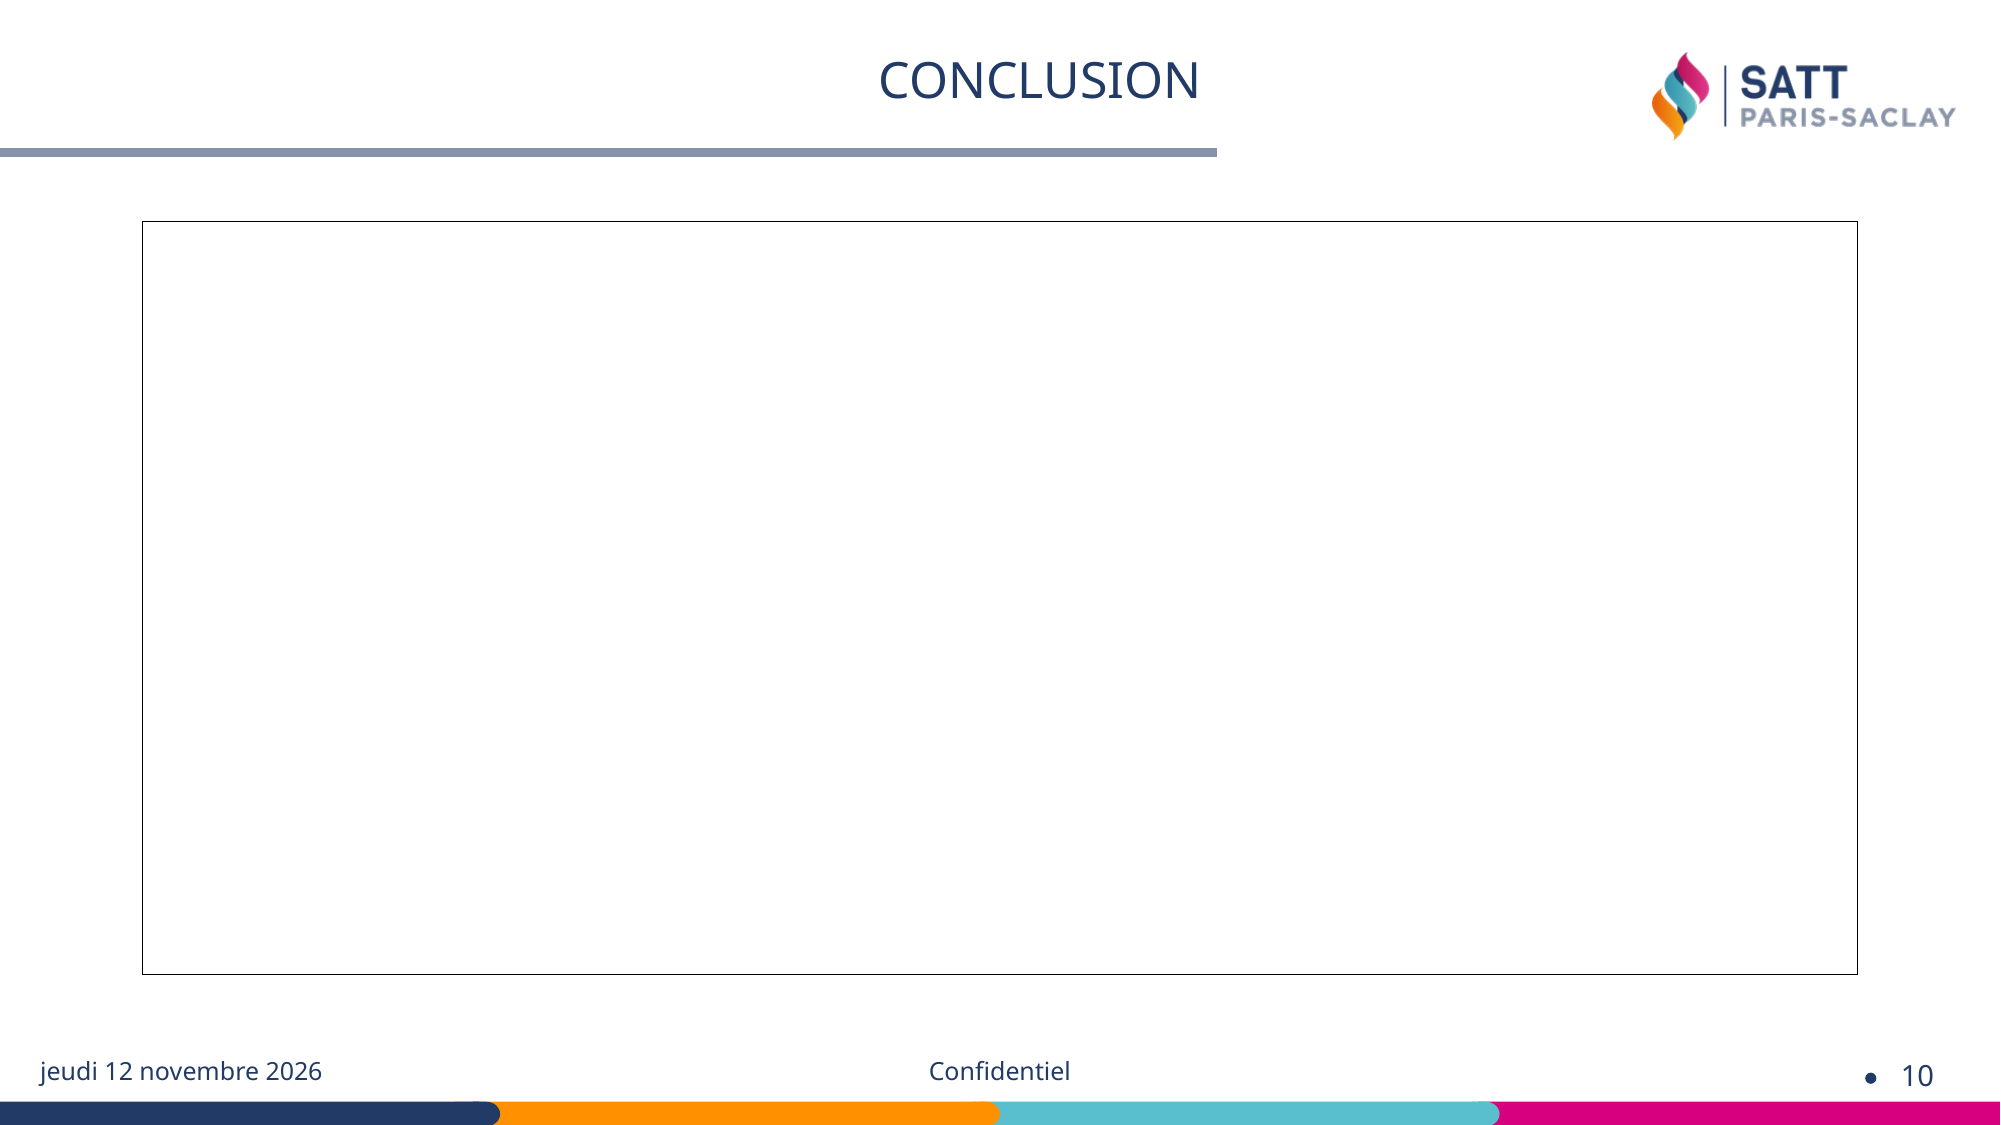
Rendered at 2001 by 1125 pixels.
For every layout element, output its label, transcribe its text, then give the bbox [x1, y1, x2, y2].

title CONCLUSION [108, 0, 1217, 165]
footer Confidentiel [662, 1048, 1338, 1109]
slide_number 10 [1886, 1050, 2000, 1117]
picture [1652, 52, 1956, 141]
slide_number mardi 13 décembre 2022 [25, 1048, 476, 1109]
list [142, 221, 1858, 975]
